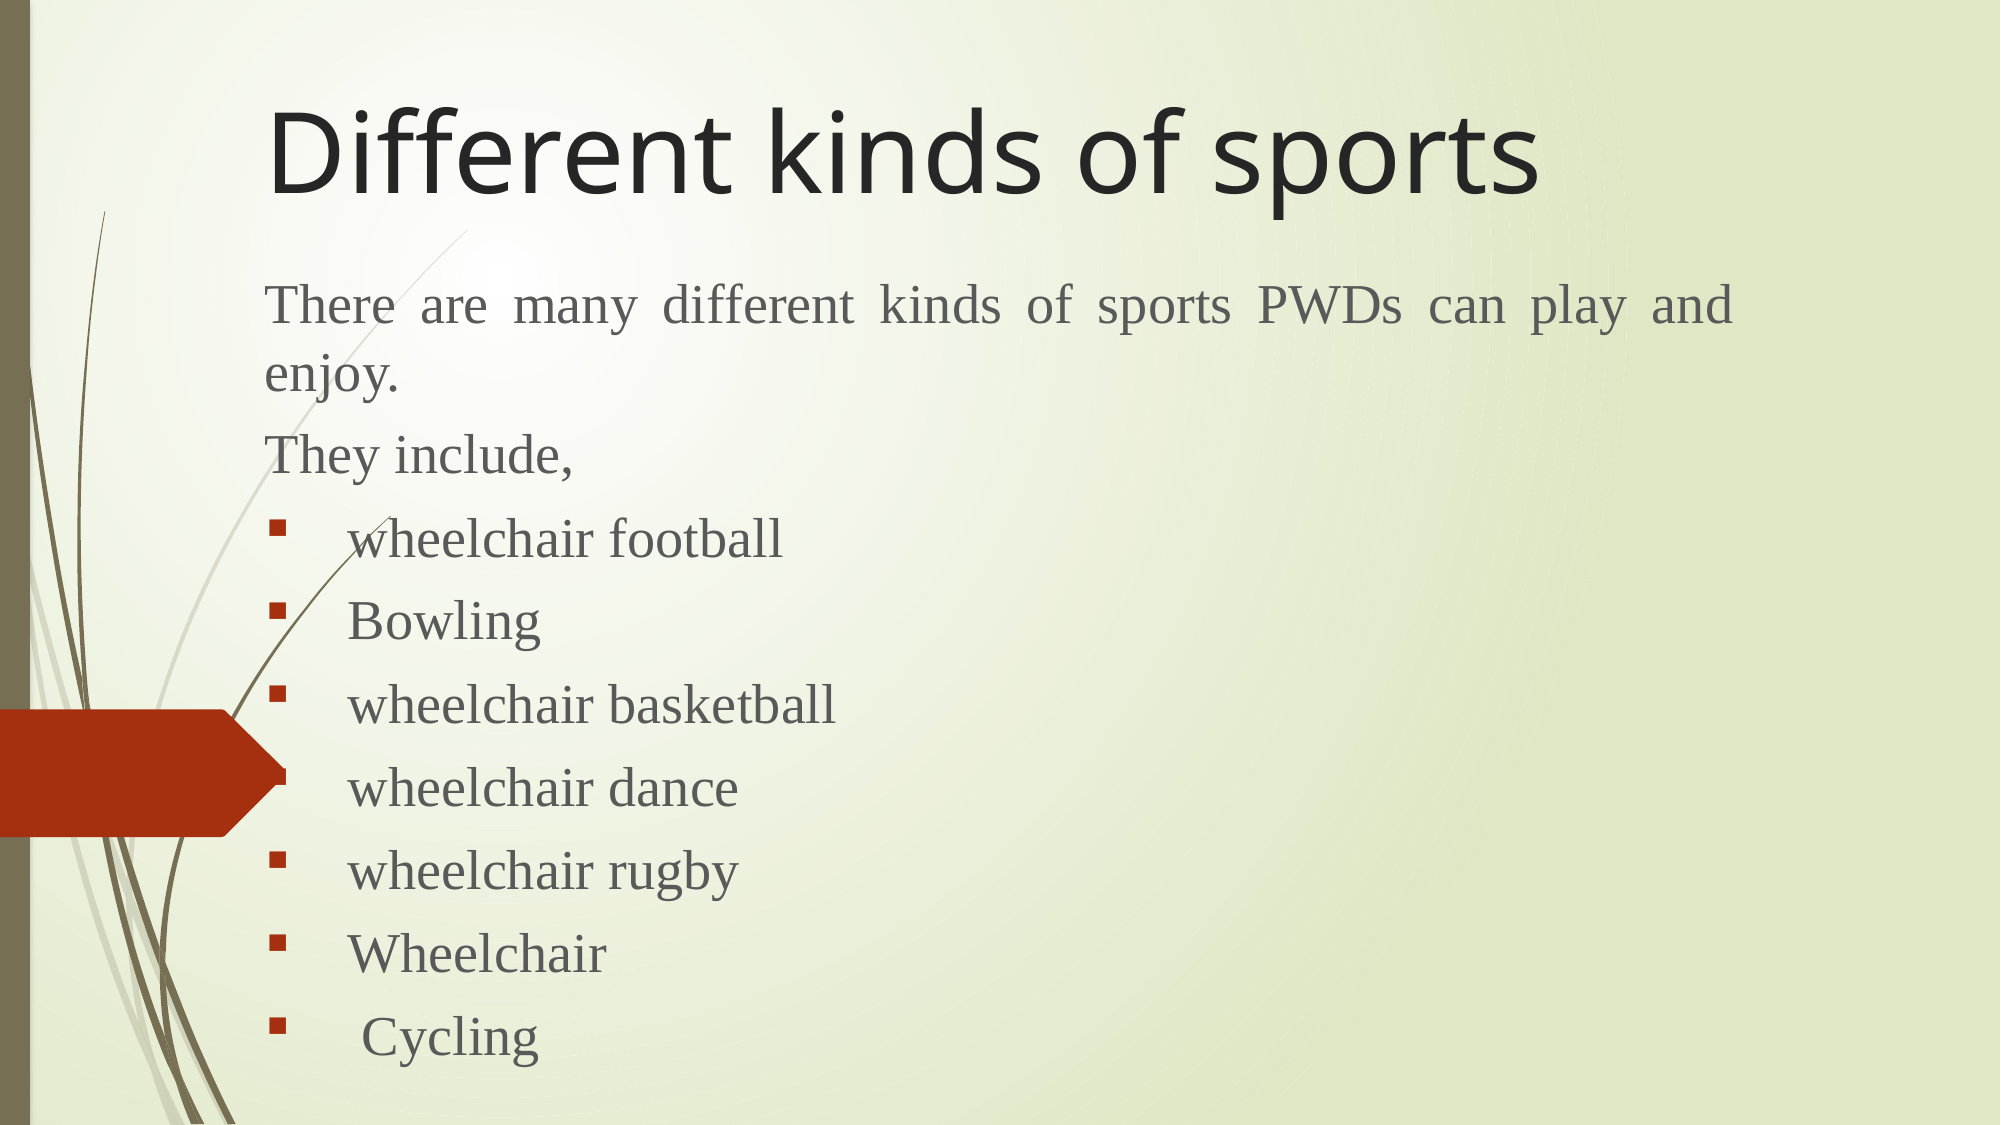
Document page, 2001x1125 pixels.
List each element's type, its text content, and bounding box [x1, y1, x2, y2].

subtitle There are many different kinds of sports PWDs can play and enjoy. They include, wheelchair football Bowling wheelchair basketball wheelchair dance wheelchair rugby Wheelchair Cycling [249, 259, 1750, 1084]
title Different kinds of sports [249, 50, 1750, 224]
